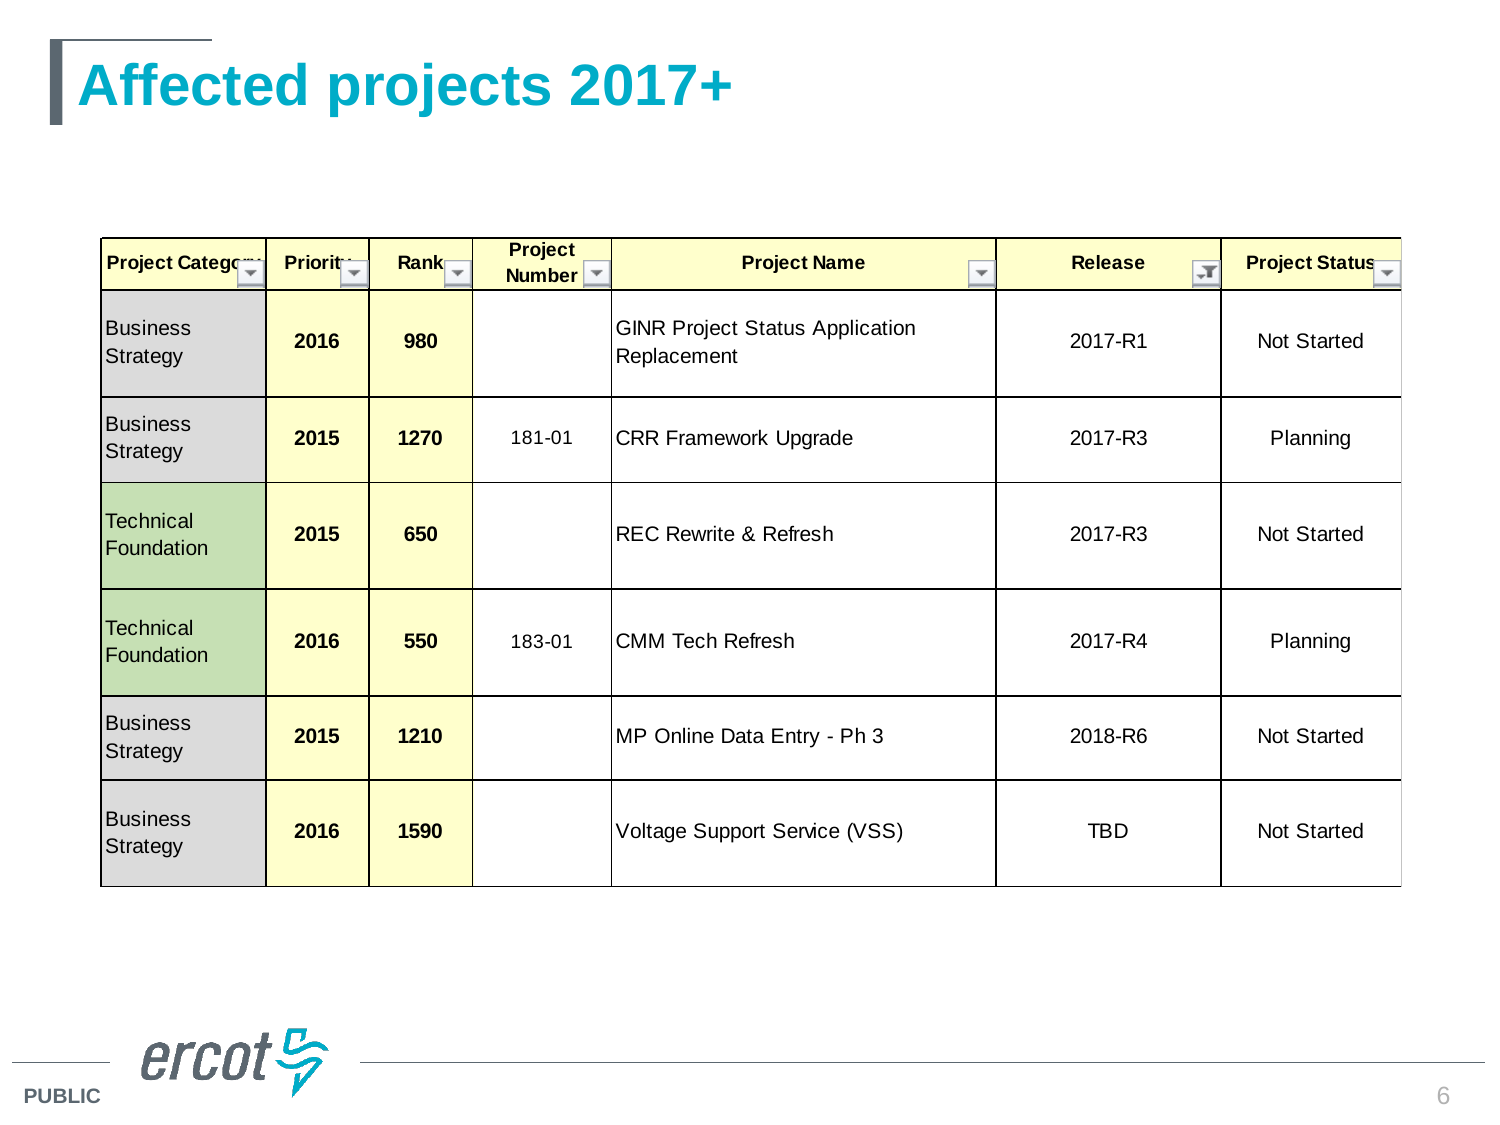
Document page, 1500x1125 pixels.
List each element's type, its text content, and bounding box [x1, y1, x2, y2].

picture [137, 1024, 332, 1100]
slide_number 6 [1400, 1076, 1488, 1113]
picture [99, 237, 1404, 889]
text_box [104, 185, 1408, 241]
title Affected projects 2017+ [62, 39, 1450, 138]
